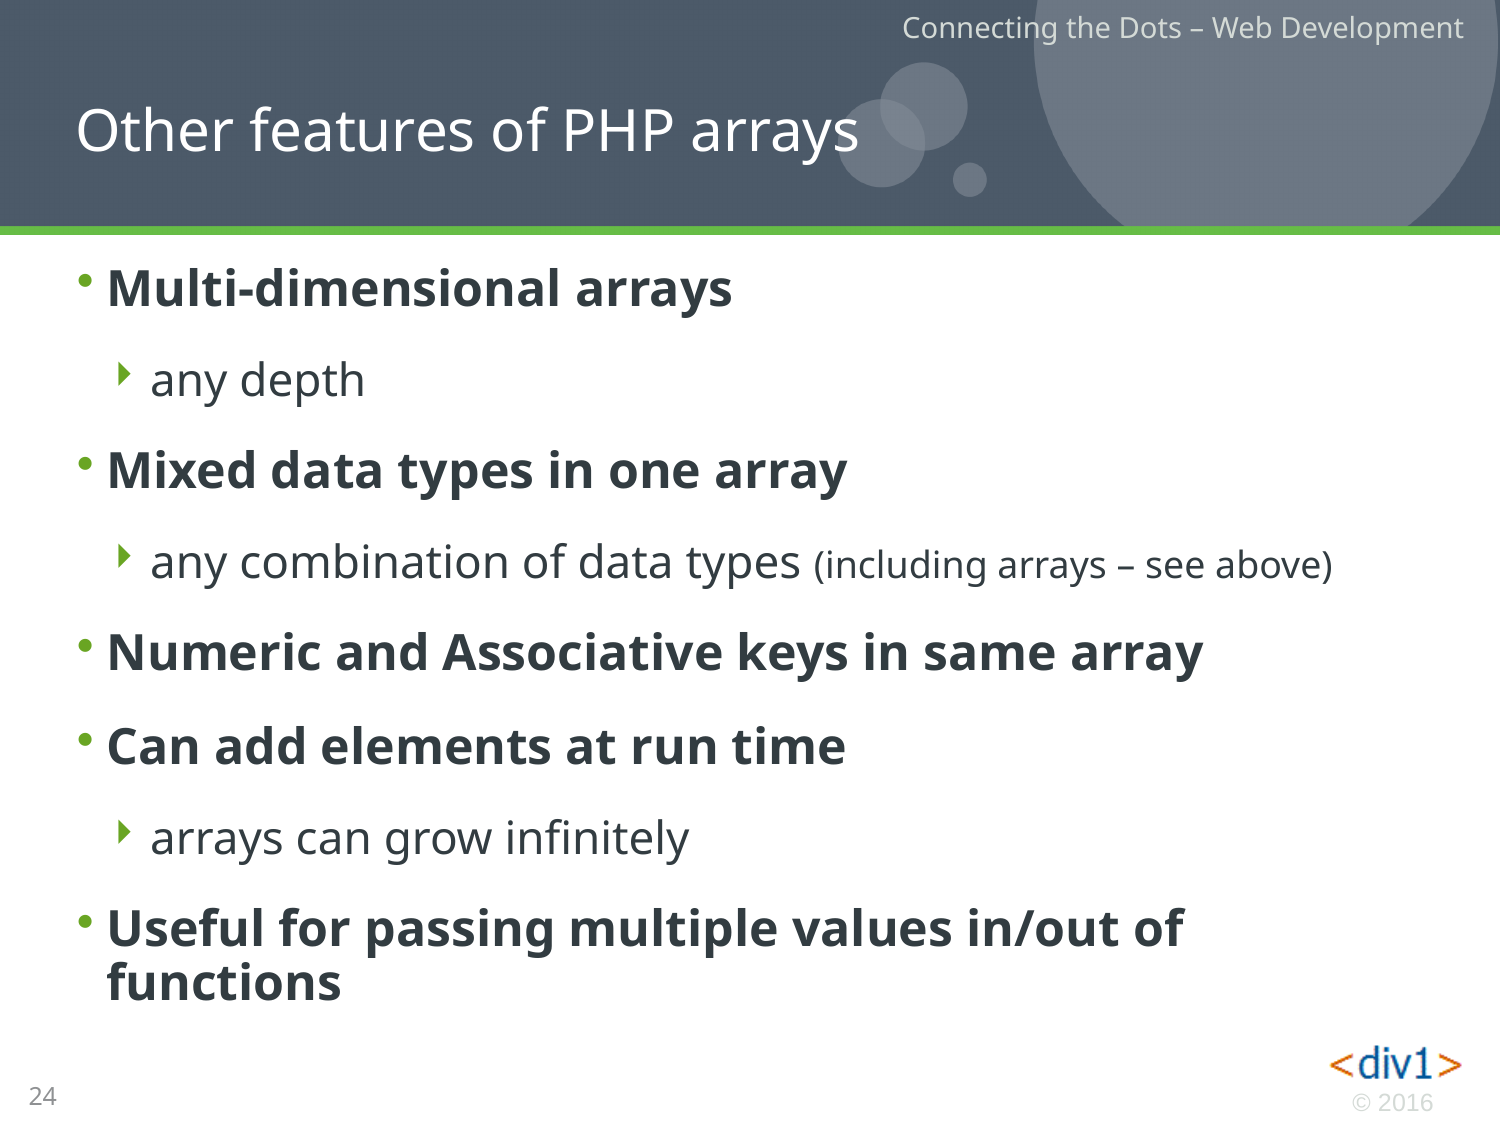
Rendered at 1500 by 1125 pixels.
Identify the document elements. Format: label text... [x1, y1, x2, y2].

picture [0, 0, 1500, 235]
picture [1325, 1030, 1468, 1098]
list Multi-dimensional arrays any depth Mixed data types in one array any combination of data types (including arrays – see above) Numeric and Associative keys in same array Can add elements at run time arrays can grow infinitely Useful for passing multiple values in/out of functions [76, 255, 1428, 999]
title Other features of PHP arrays [74, 49, 1426, 171]
